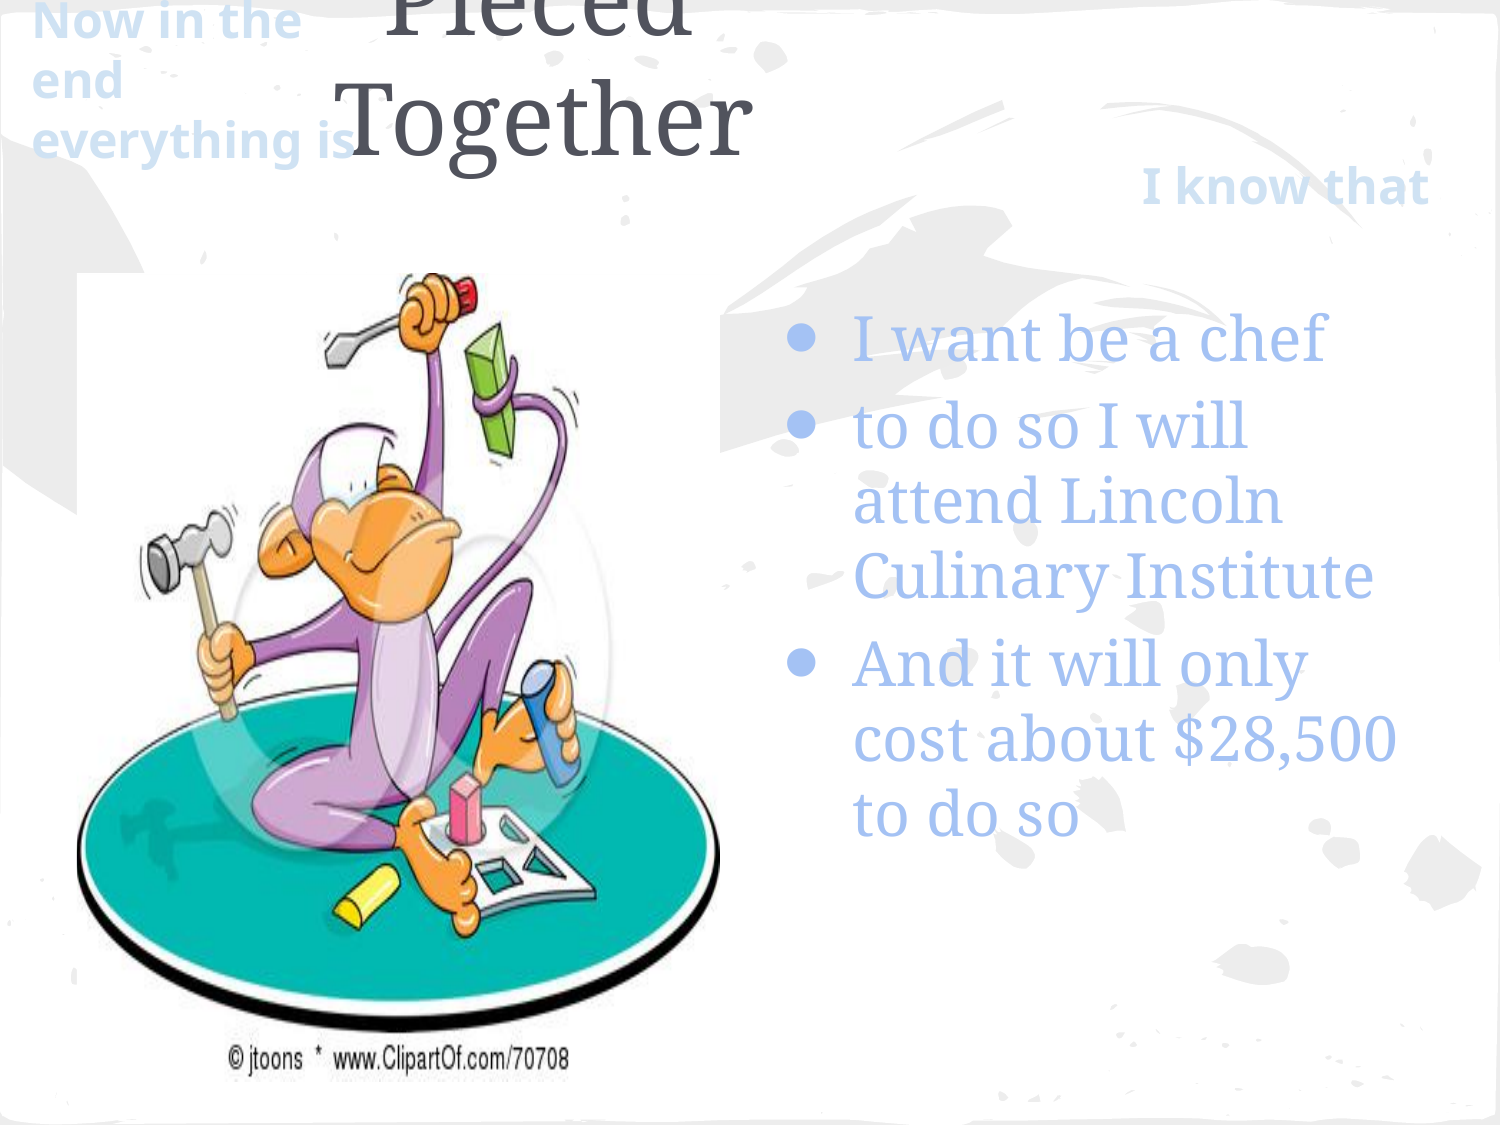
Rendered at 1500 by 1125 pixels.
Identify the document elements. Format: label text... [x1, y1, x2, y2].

list I want be a chef to do so I will attend Lincoln Culinary Institute And it will only cost about $28,500 to do so [761, 283, 1425, 952]
title Pieced Together [318, 0, 1153, 191]
text_box Now in the end everything is [16, 0, 419, 184]
text_box I know that [1127, 139, 1465, 230]
text_box [76, 273, 720, 1082]
